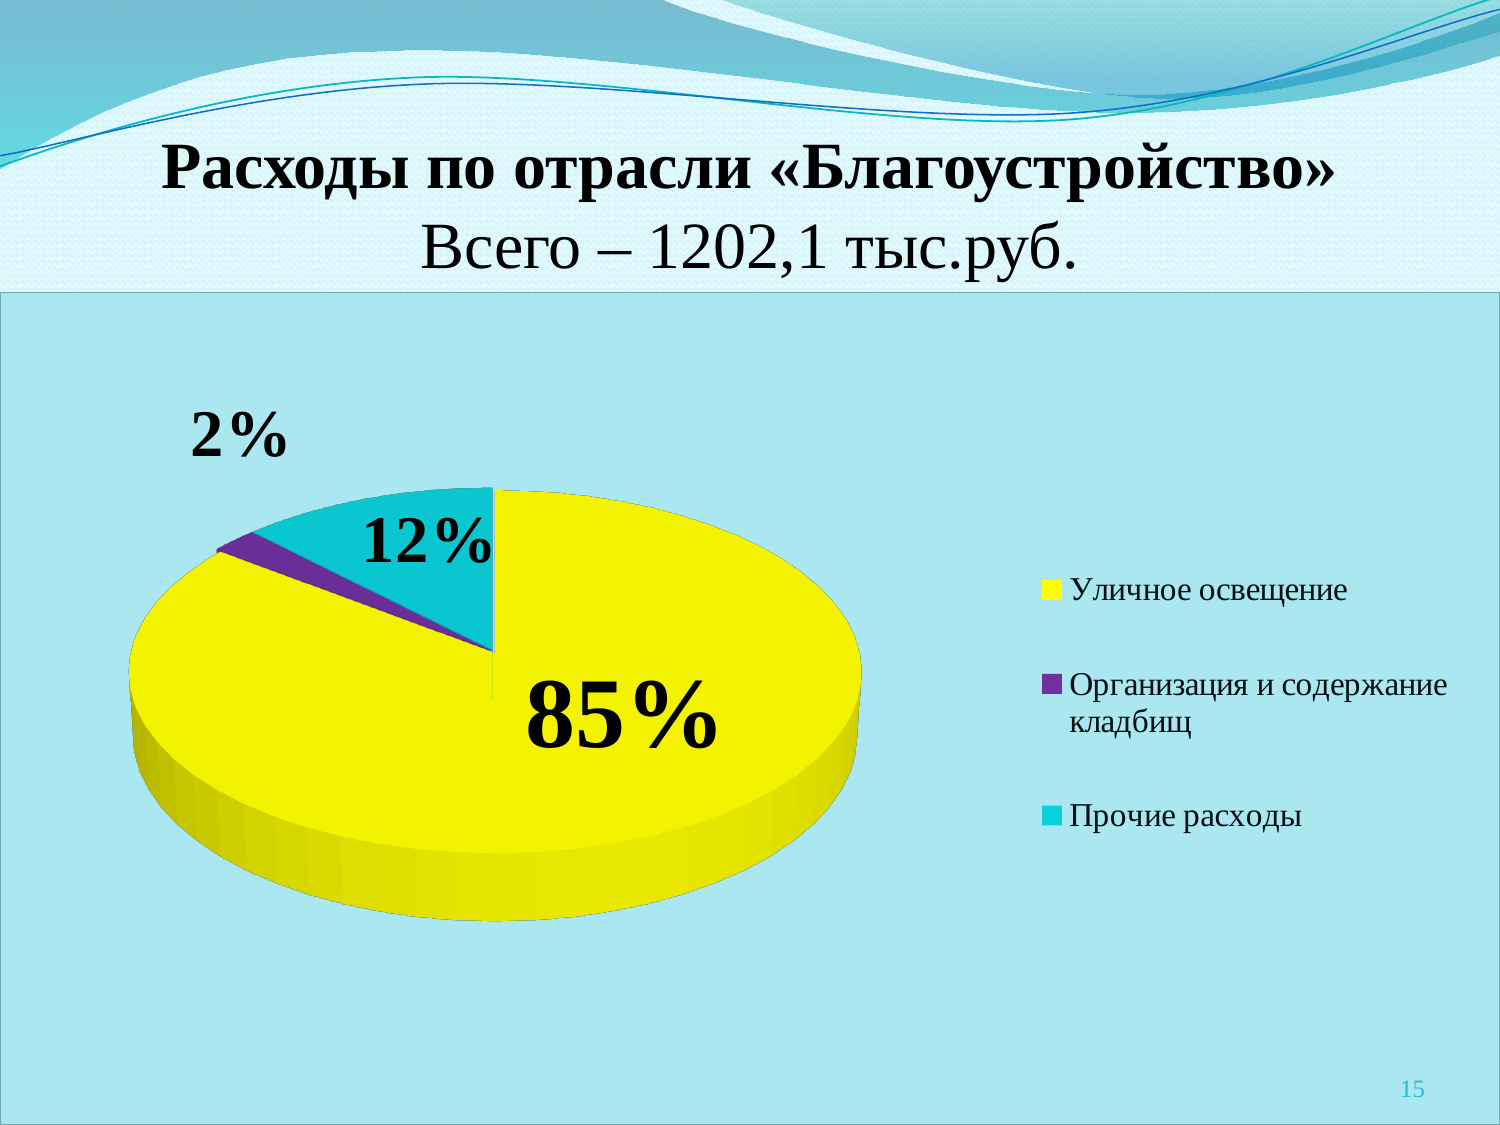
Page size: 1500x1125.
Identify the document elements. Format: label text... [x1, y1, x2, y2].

chart [0, 292, 1500, 1125]
title Расходы по отрасли «Благоустройство» Всего – 1202,1 тыс.руб. [75, 115, 1425, 282]
